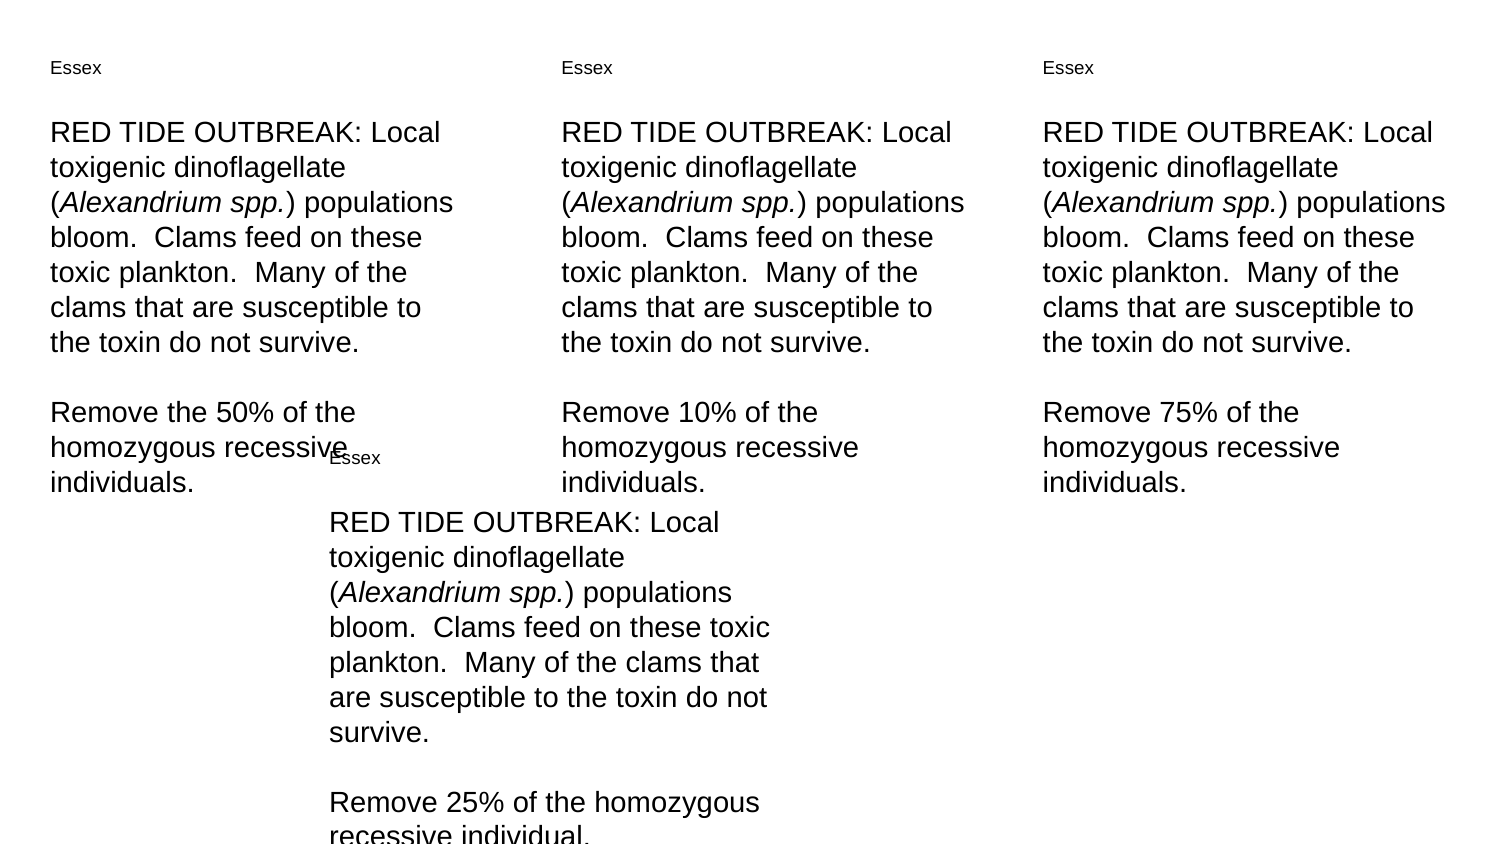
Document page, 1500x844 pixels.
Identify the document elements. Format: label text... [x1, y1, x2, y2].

text_box Essex RED TIDE OUTBREAK: Local toxigenic dinoflagellate (Alexandrium spp.) populations bloom. Clams feed on these toxic plankton. Many of the clams that are susceptible to the toxin do not survive. Remove 25% of the homozygous recessive individual. [314, 430, 804, 669]
text_box Essex RED TIDE OUTBREAK: Local toxigenic dinoflagellate (Alexandrium spp.) populations bloom. Clams feed on these toxic plankton. Many of the clams that are susceptible to the toxin do not survive. Remove 10% of the homozygous recessive individuals. [546, 40, 989, 279]
text_box Essex RED TIDE OUTBREAK: Local toxigenic dinoflagellate (Alexandrium spp.) populations bloom. Clams feed on these toxic plankton. Many of the clams that are susceptible to the toxin do not survive. Remove the 50% of the homozygous recessive individuals. [35, 40, 478, 279]
text_box Essex RED TIDE OUTBREAK: Local toxigenic dinoflagellate (Alexandrium spp.) populations bloom. Clams feed on these toxic plankton. Many of the clams that are susceptible to the toxin do not survive. Remove 75% of the homozygous recessive individuals. [1027, 40, 1470, 279]
